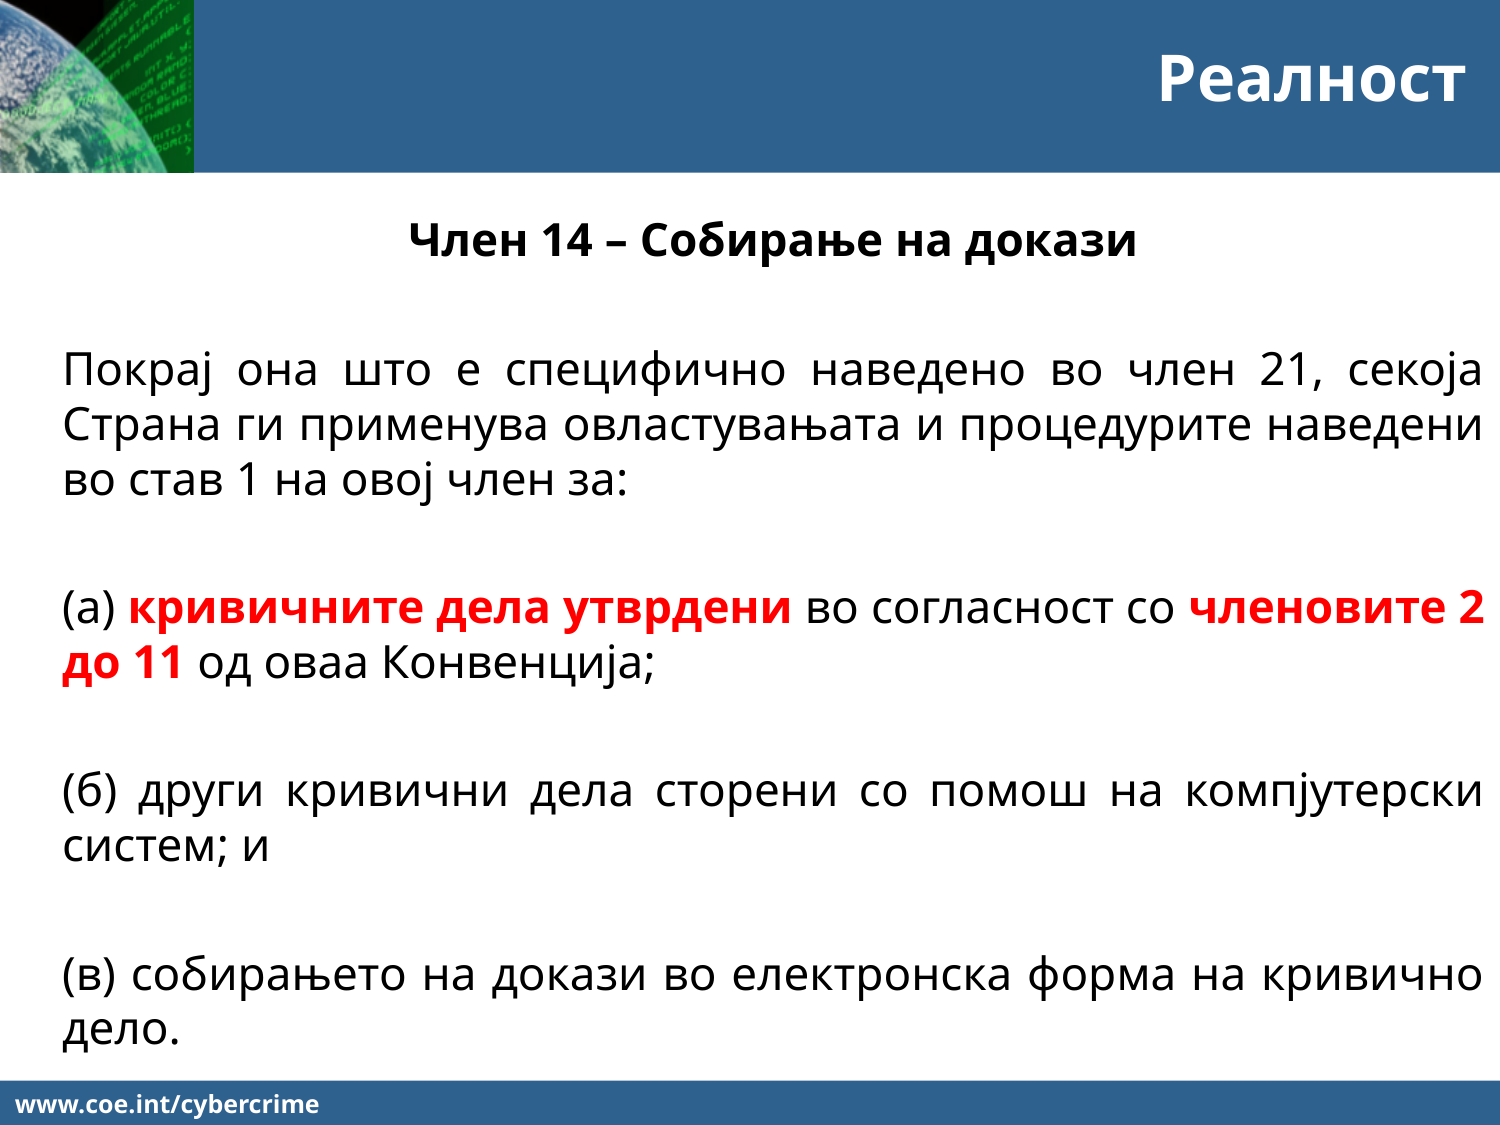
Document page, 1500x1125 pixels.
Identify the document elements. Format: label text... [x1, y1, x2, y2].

text_box Член 14 – Собирање на докази Покрај она што е специфично наведено во член 21, секоја Страна ги применува овластувањата и процедурите наведени во став 1 на овој член за: (а) кривичните дела утврдени во согласност со членовите 2 до 11 од оваа Конвенција; (б) други кривични дела сторени со помош на компјутерски систем; и (в) собирањето на докази во електронска форма на кривично дело. [47, 175, 1500, 983]
text_box [197, 0, 1500, 175]
text_box Реалност [206, 29, 1483, 122]
picture [0, 0, 194, 173]
text_box www.coe.int/cybercrime [0, 1079, 1500, 1125]
